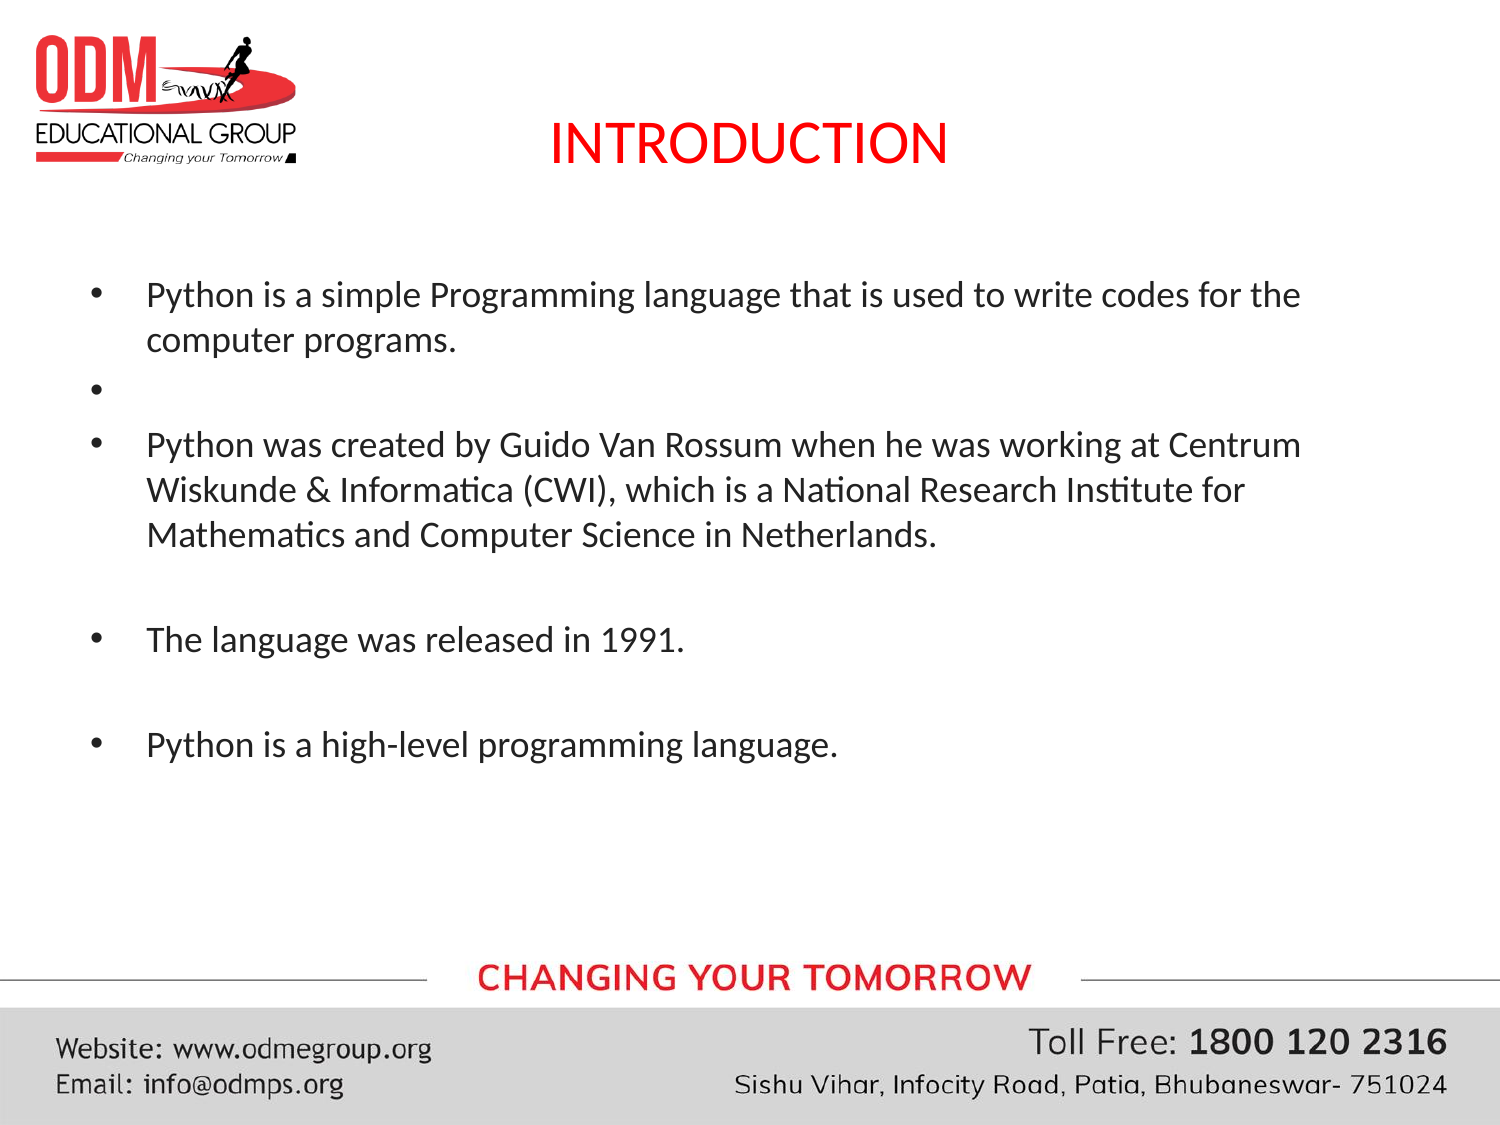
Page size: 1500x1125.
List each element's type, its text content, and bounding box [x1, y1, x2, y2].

title INTRODUCTION [75, 45, 1425, 233]
picture [0, 900, 1500, 1125]
list Python is a simple Programming language that is used to write codes for the computer programs. Python was created by Guido Van Rossum when he was working at Centrum Wiskunde & Informatica (CWI), which is a National Research Institute for Mathematics and Computer Science in Netherlands. The language was released in 1991. Python is a high-level programming language. [75, 262, 1425, 1005]
picture [36, 35, 296, 164]
